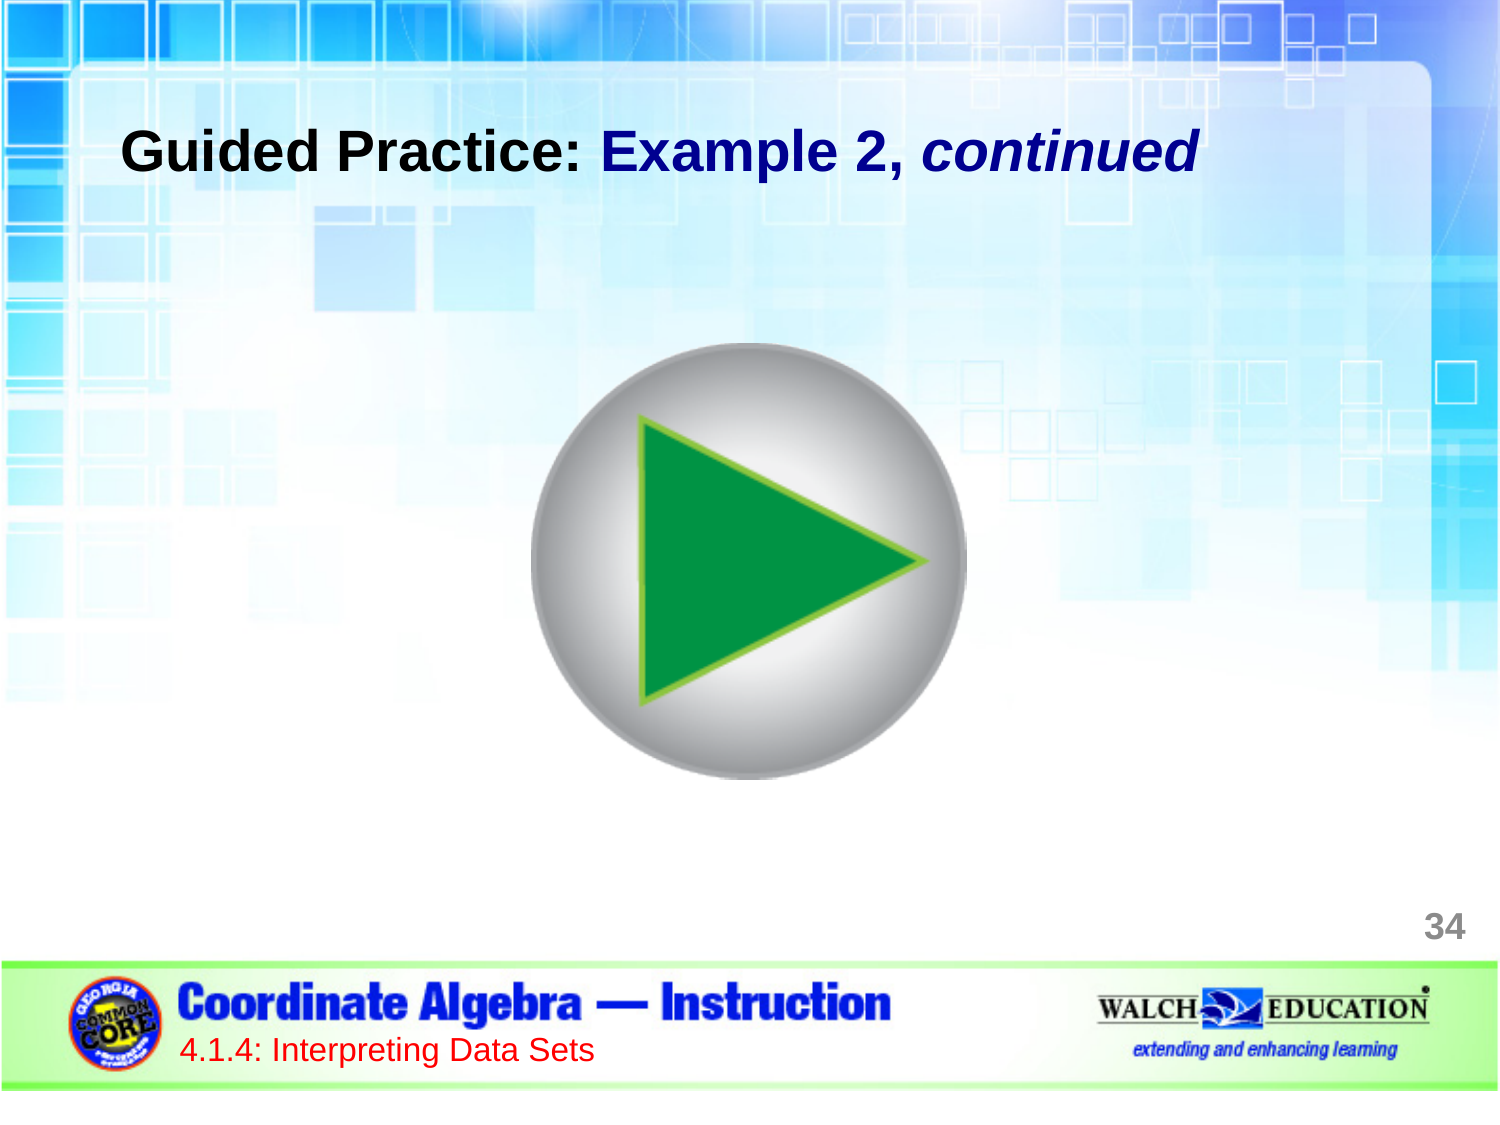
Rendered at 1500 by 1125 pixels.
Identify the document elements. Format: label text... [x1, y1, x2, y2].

list 4.1.4: Interpreting Data Sets [164, 1020, 1072, 1064]
picture [1, 0, 1500, 1091]
slide_number 34 [1361, 901, 1481, 949]
subtitle Guided Practice: Example 2, continued [105, 105, 1394, 925]
